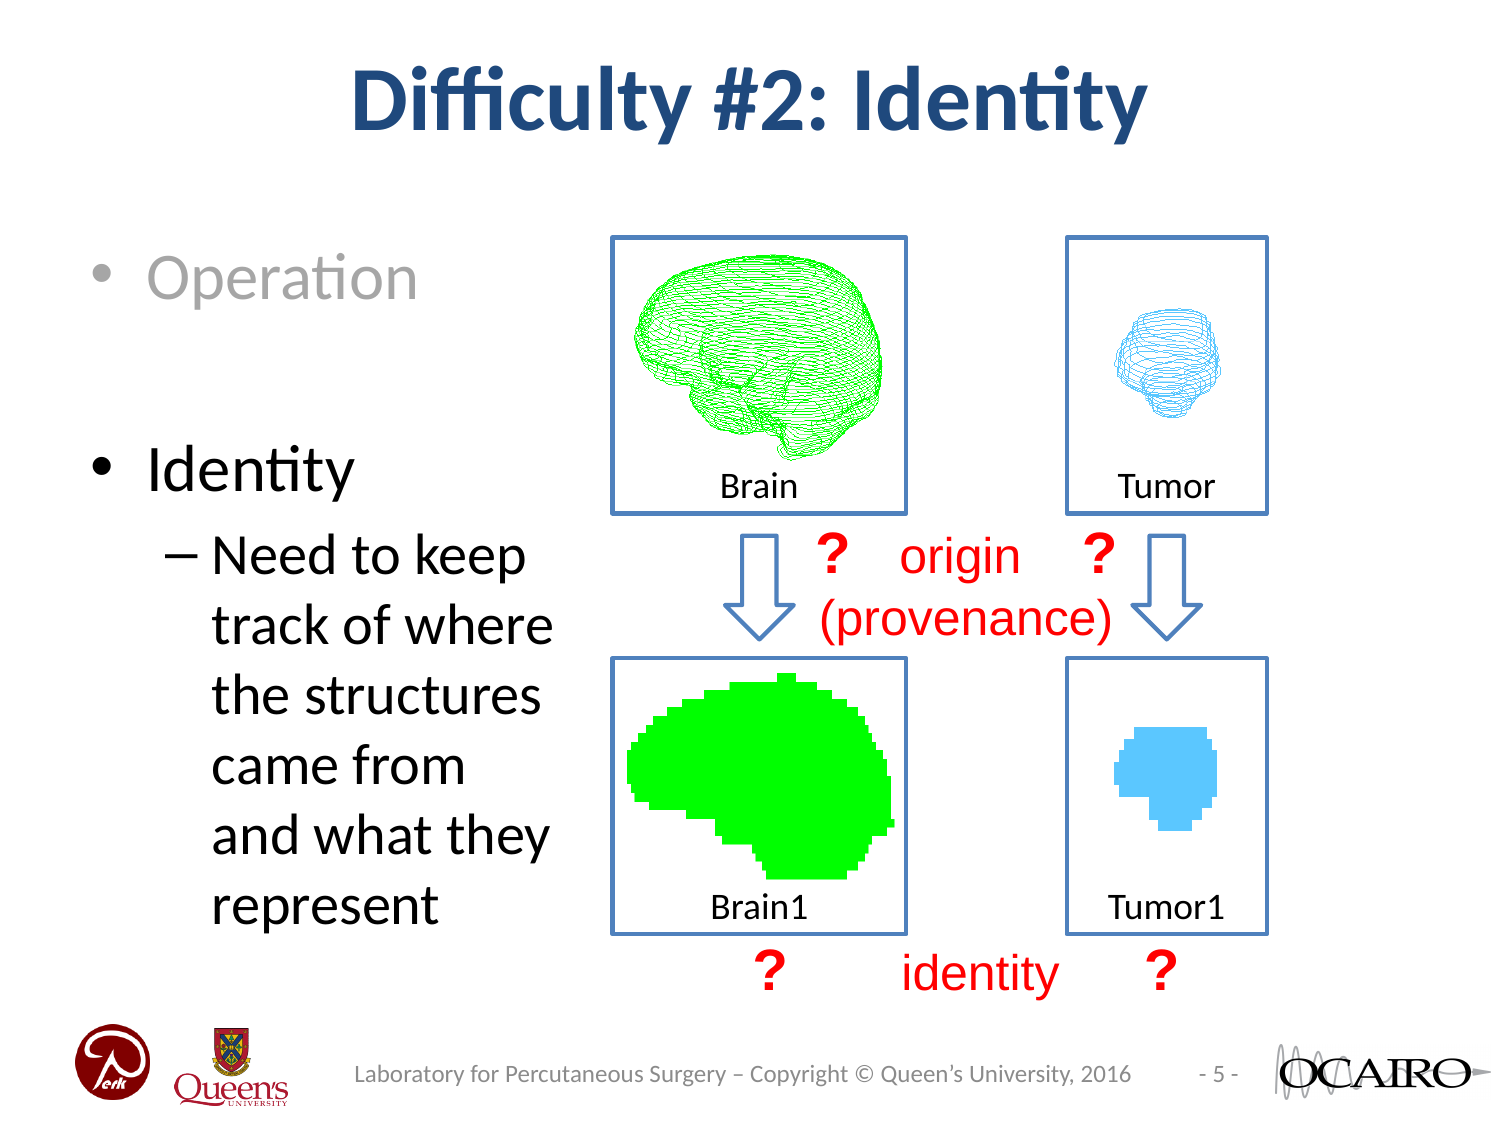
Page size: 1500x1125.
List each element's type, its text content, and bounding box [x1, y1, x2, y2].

picture [623, 671, 898, 883]
list Identity Need to keep track of where the structures came from and what they represent [74, 417, 571, 856]
text_box ? identity ? [737, 924, 1213, 1010]
picture [1275, 1044, 1491, 1100]
text_box Tumor [1065, 235, 1269, 516]
footer Laboratory for Percutaneous Surgery – Copyright © Queen’s University, 2016 [312, 1042, 1175, 1103]
text_box Tumor1 [1065, 656, 1269, 936]
picture [75, 1024, 150, 1100]
text_box Brain1 [610, 656, 908, 936]
text_box Brain [610, 235, 908, 516]
title Difficulty #2: Identity [74, 0, 1426, 188]
text_box Operation [74, 224, 525, 375]
picture [174, 1028, 288, 1106]
picture [627, 245, 892, 467]
picture [1105, 302, 1229, 422]
picture [1108, 721, 1226, 837]
slide_number - 5 - [1175, 1042, 1263, 1103]
text_box [1130, 533, 1204, 642]
text_box ? origin ? (provenance) [744, 508, 1188, 653]
text_box [723, 533, 796, 642]
